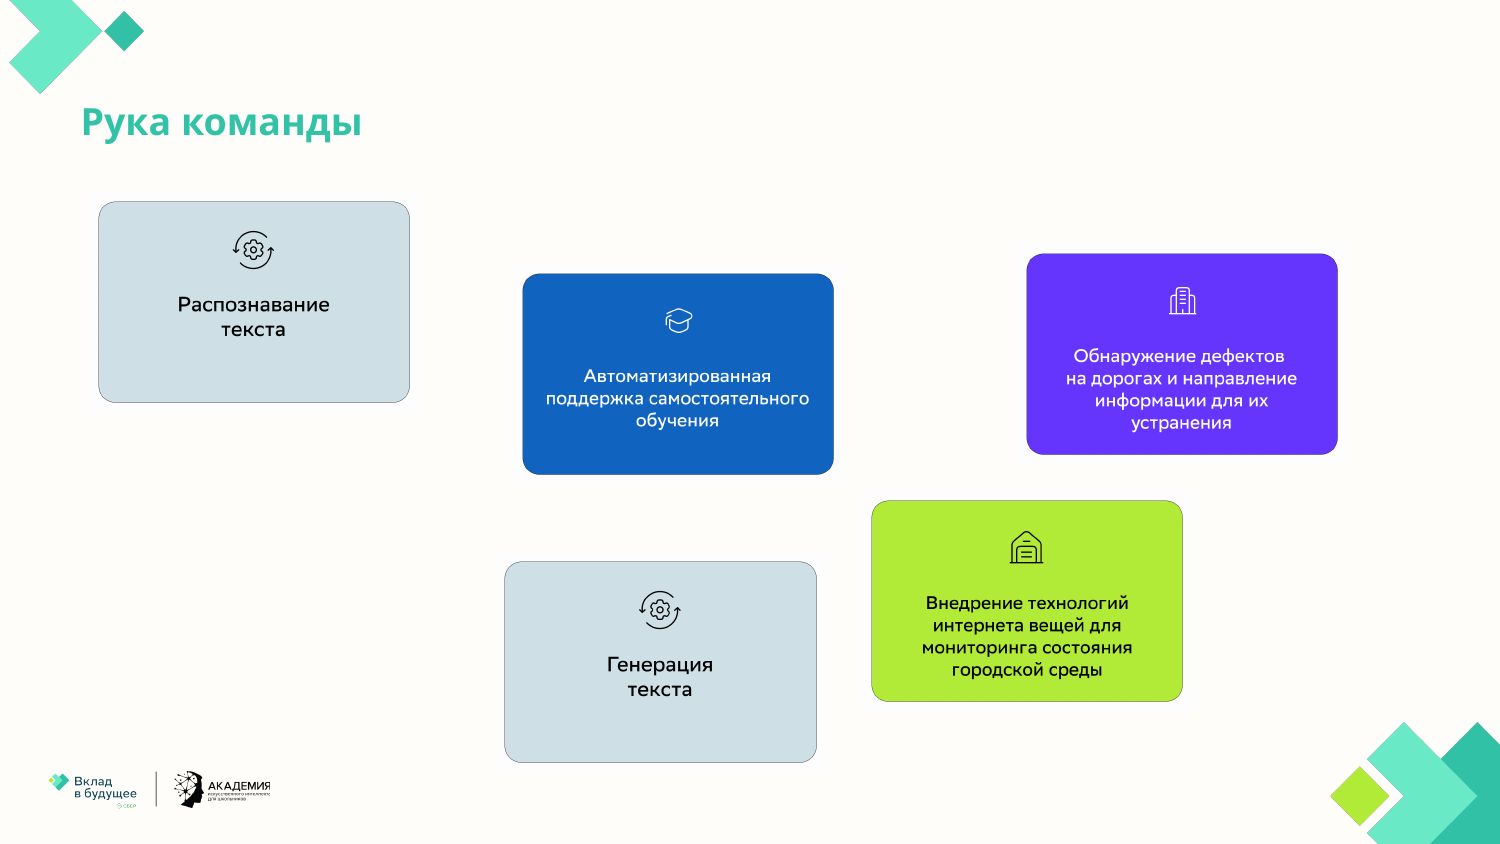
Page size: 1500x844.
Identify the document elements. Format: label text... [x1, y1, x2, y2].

picture [31, 756, 270, 826]
picture [9, 0, 144, 94]
picture [861, 490, 1193, 713]
picture [494, 551, 827, 773]
picture [512, 263, 844, 485]
text_box Рука команды [73, 86, 1427, 151]
picture [88, 191, 421, 413]
picture [1330, 722, 1500, 844]
picture [1016, 243, 1349, 465]
